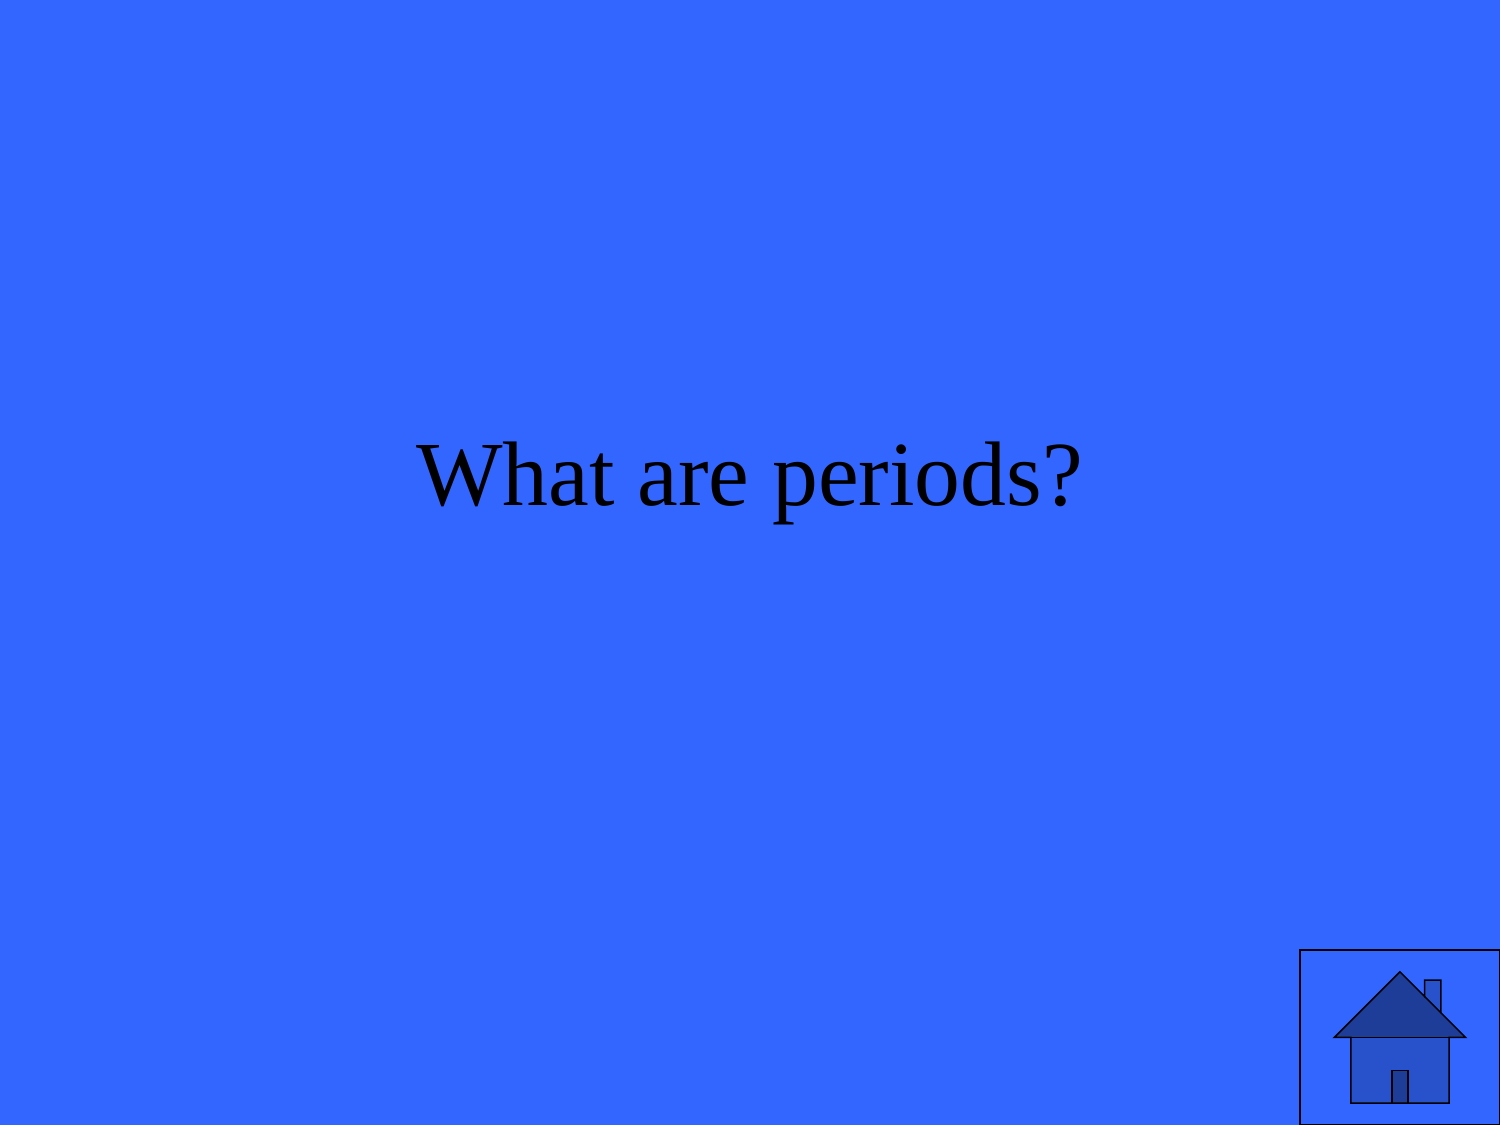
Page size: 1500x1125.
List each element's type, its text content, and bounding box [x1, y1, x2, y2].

text_box [1299, 950, 1500, 1125]
title What are periods? [112, 374, 1388, 563]
